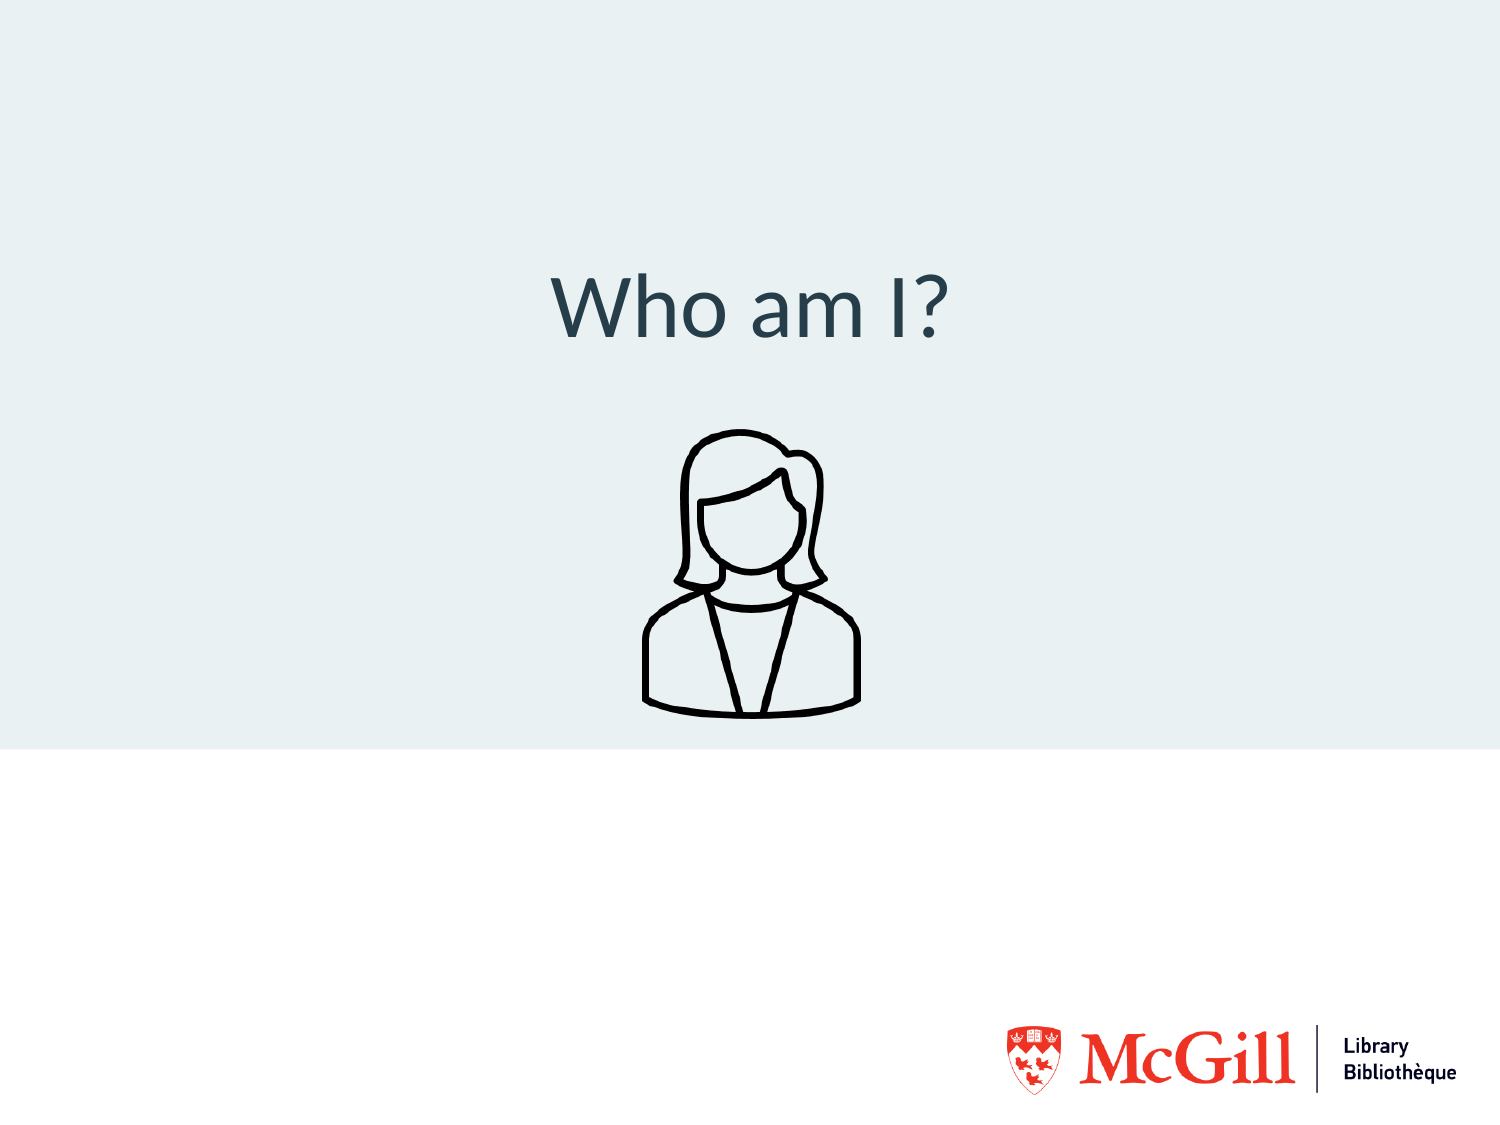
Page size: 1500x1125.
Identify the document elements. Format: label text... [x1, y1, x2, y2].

title Who am I? [89, 162, 1416, 438]
picture [1007, 1025, 1456, 1095]
picture [576, 399, 927, 752]
